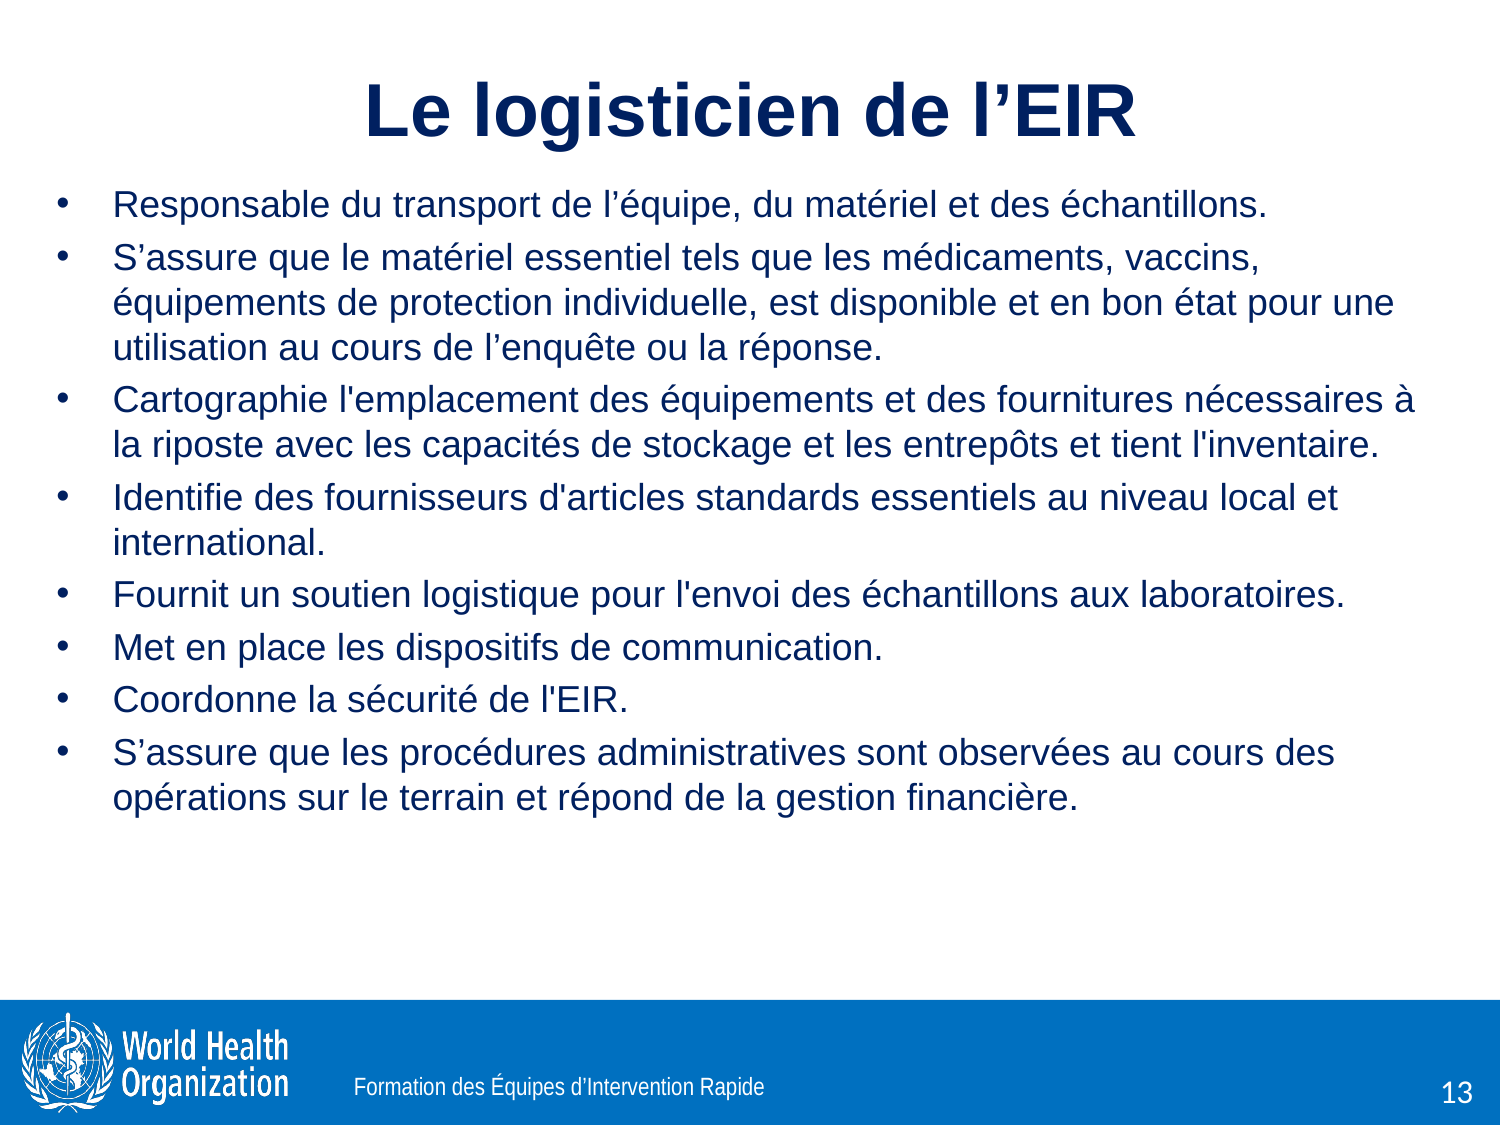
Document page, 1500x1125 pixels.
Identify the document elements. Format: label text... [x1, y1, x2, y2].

picture [21, 1012, 288, 1113]
title Le logisticien de l’EIR [76, 30, 1427, 172]
list Responsable du transport de l’équipe, du matériel et des échantillons. S’assure que le matériel essentiel tels que les médicaments, vaccins, équipements de protection individuelle, est disponible et en bon état pour une utilisation au cours de l’enquête ou la réponse. Cartographie l'emplacement des équipements et des fournitures nécessaires à la riposte avec les capacités de stockage et les entrepôts et tient l'inventaire. Identifie des fournisseurs d'articles standards essentiels au niveau local et international. Fournit un soutien logistique pour l'envoi des échantillons aux laboratoires. Met en place les dispositifs de communication. Coordonne la sécurité de l'EIR. S’assure que les procédures administratives sont observées au cours des opérations sur le terrain et répond de la gestion financière. [41, 172, 1447, 982]
